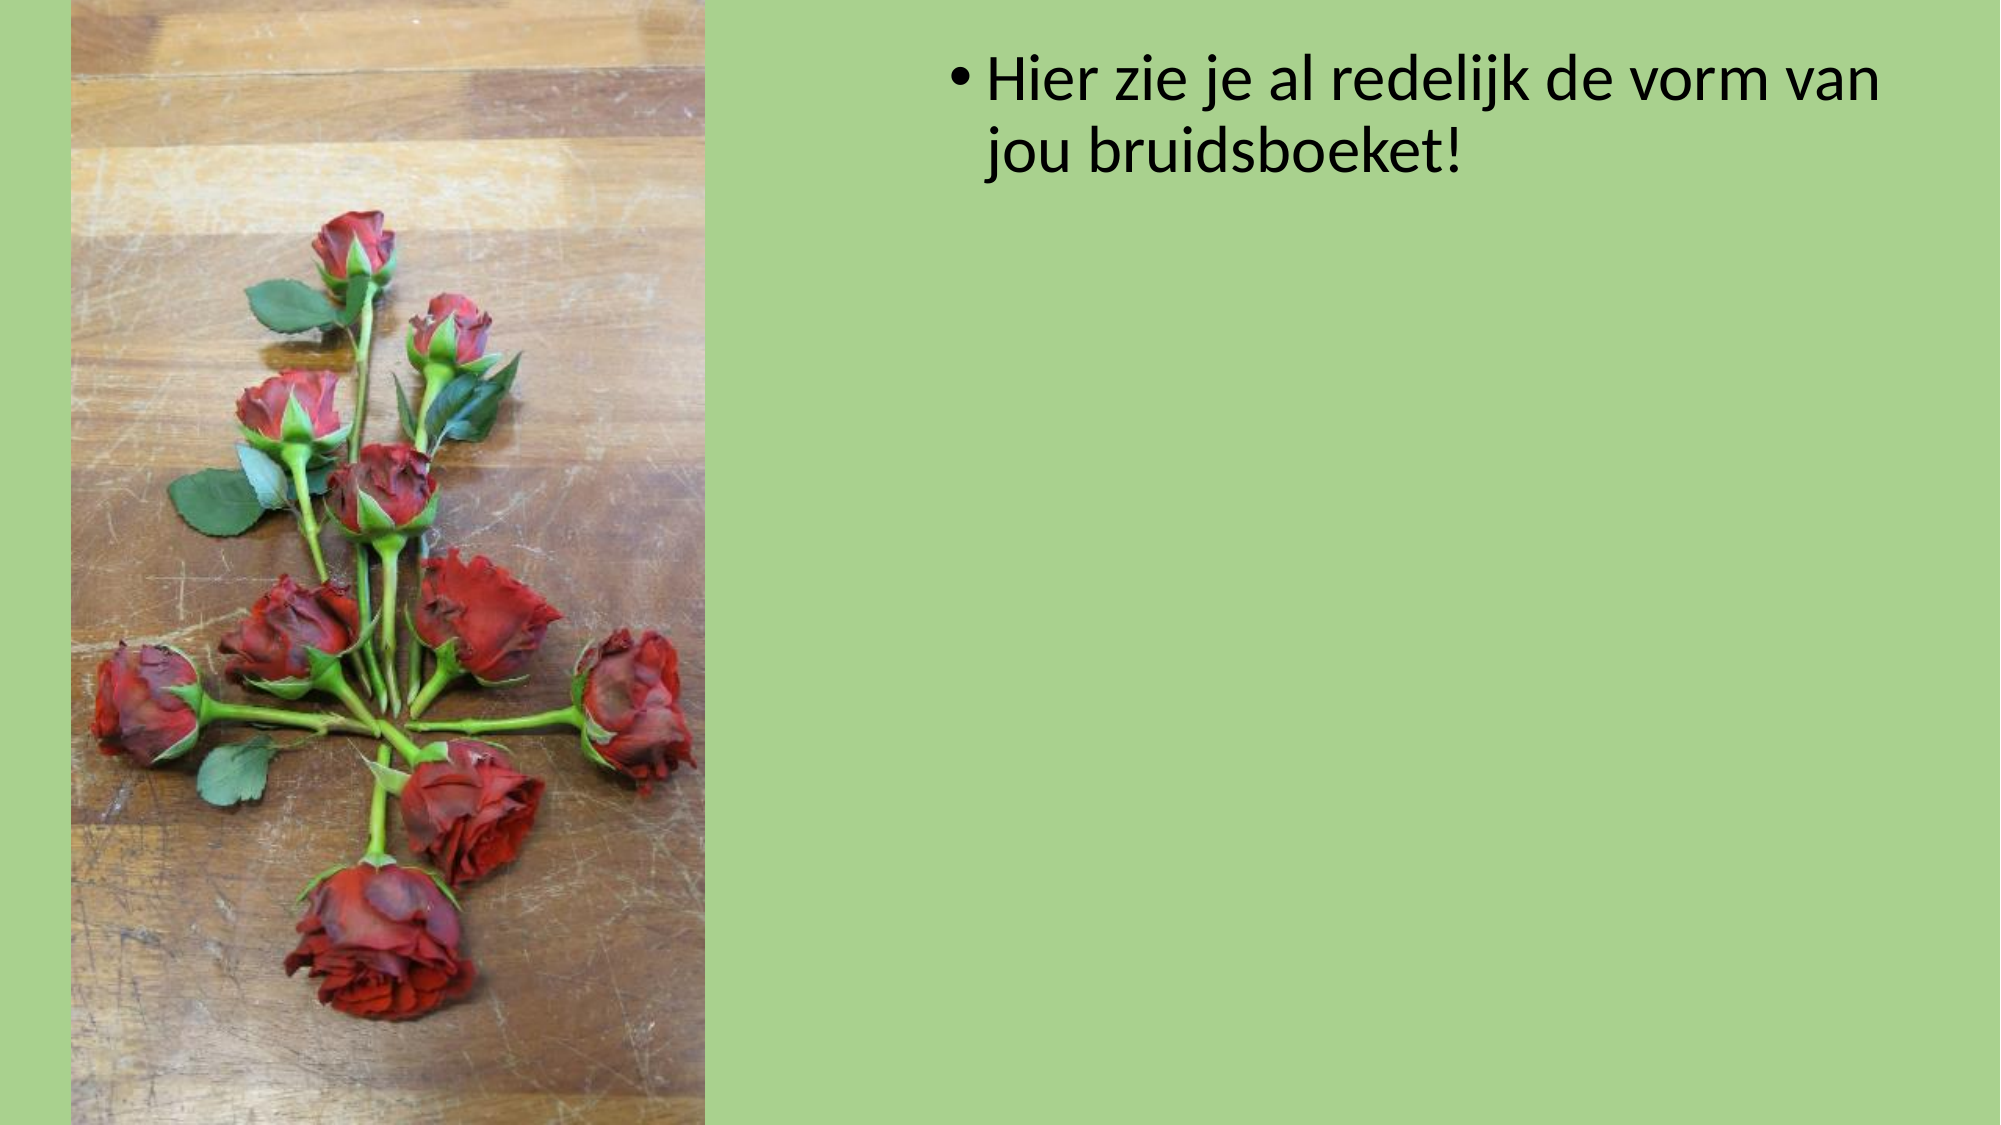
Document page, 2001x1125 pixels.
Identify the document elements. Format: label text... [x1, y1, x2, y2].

picture [71, 0, 705, 1125]
list Hier zie je al redelijk de vorm van jou bruidsboeket! [933, 35, 1947, 836]
